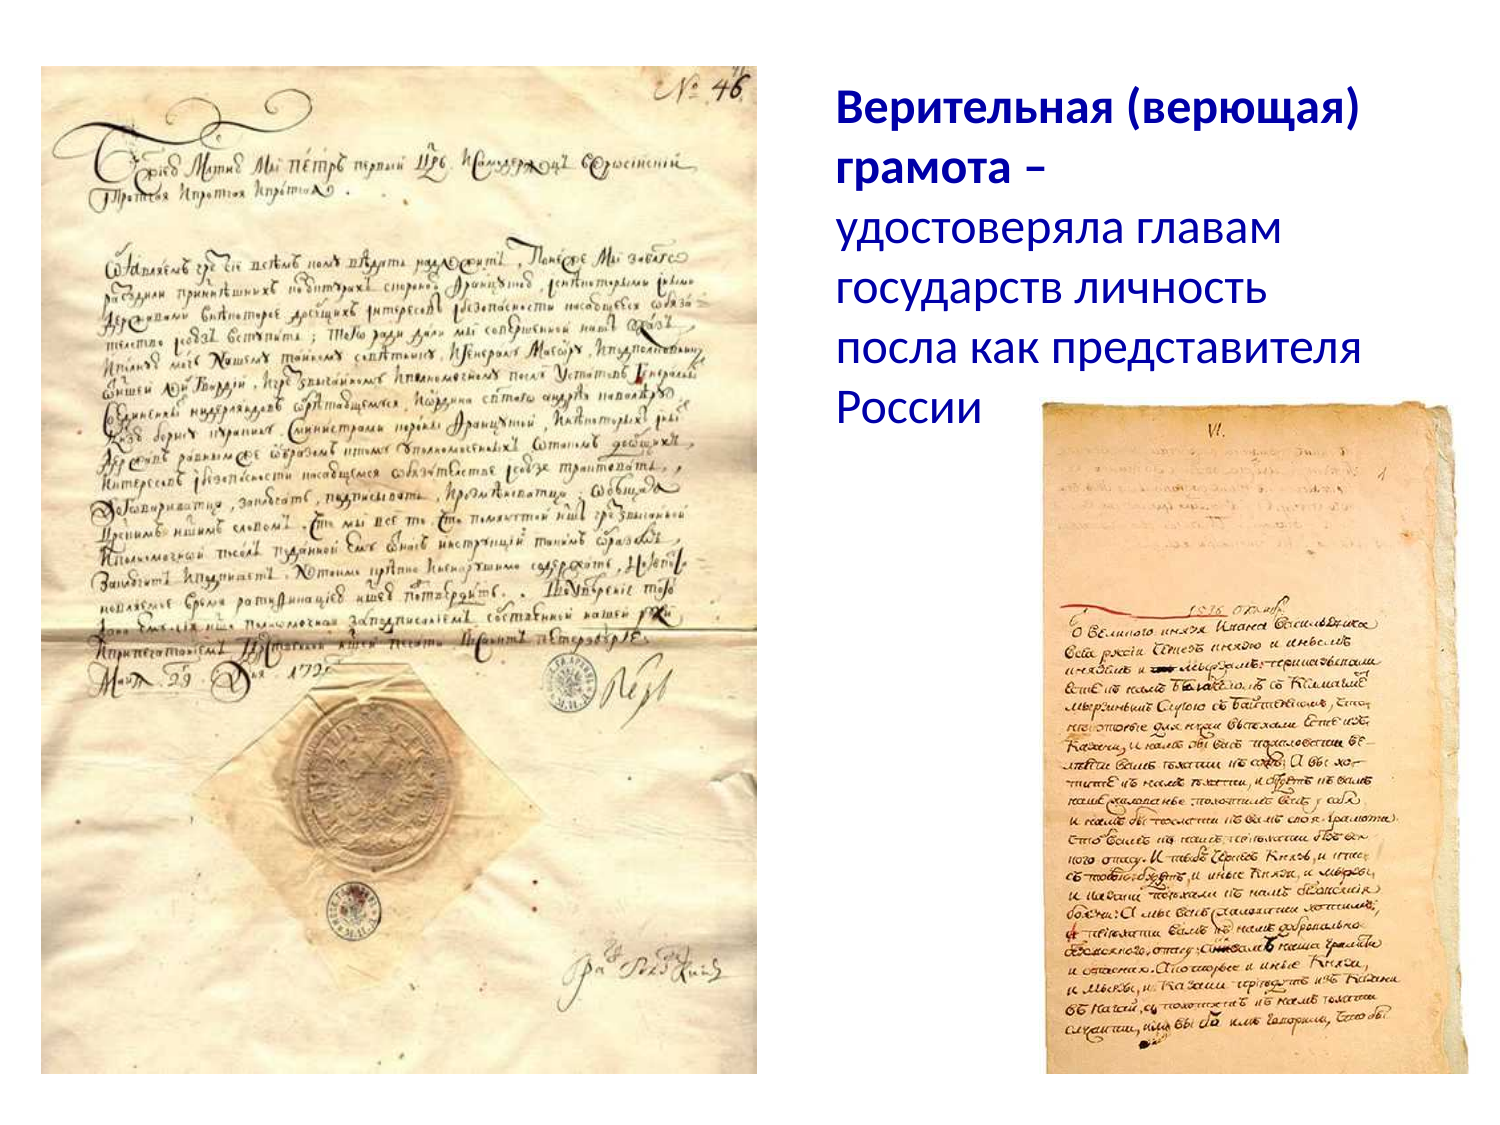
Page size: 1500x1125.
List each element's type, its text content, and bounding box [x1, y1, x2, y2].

picture [40, 66, 757, 1074]
picture [1039, 396, 1477, 1074]
text_box Верительная (верющая) грамота – удостоверяла главам государств личность посла как представителя России [820, 66, 1416, 442]
